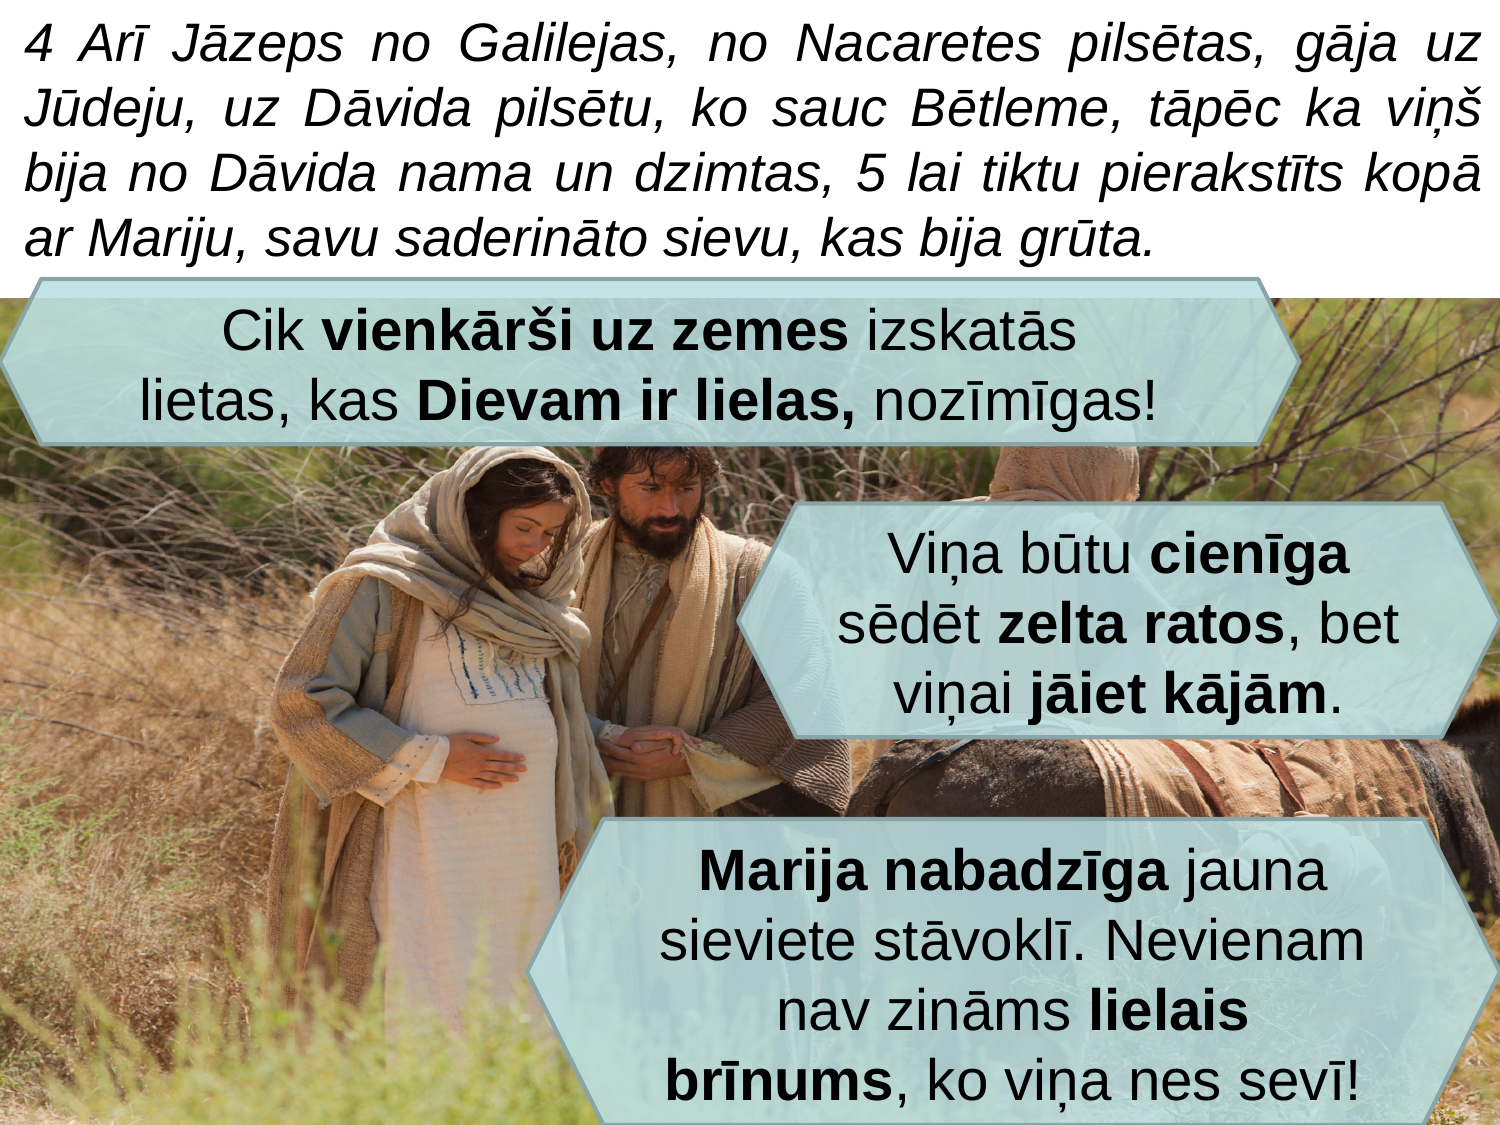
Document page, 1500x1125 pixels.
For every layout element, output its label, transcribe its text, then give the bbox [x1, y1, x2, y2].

text_box Cik vienkārši uz zemes izskatās lietas, kas Dievam ir lielas, nozīmīgas! [29, 276, 1270, 297]
list 4 Arī Jāzeps no Galilejas, no Nacaretes pilsētas, gāja uz Jūdeju, uz Dāvida pilsētu, ko sauc Bētleme, tāpēc ka viņš bija no Dāvida nama un dzimtas, 5 lai tiktu pierakstīts kopā ar Mariju, savu saderināto sievu, kas bija grūta. [0, 0, 1500, 200]
picture [0, 298, 1500, 1125]
